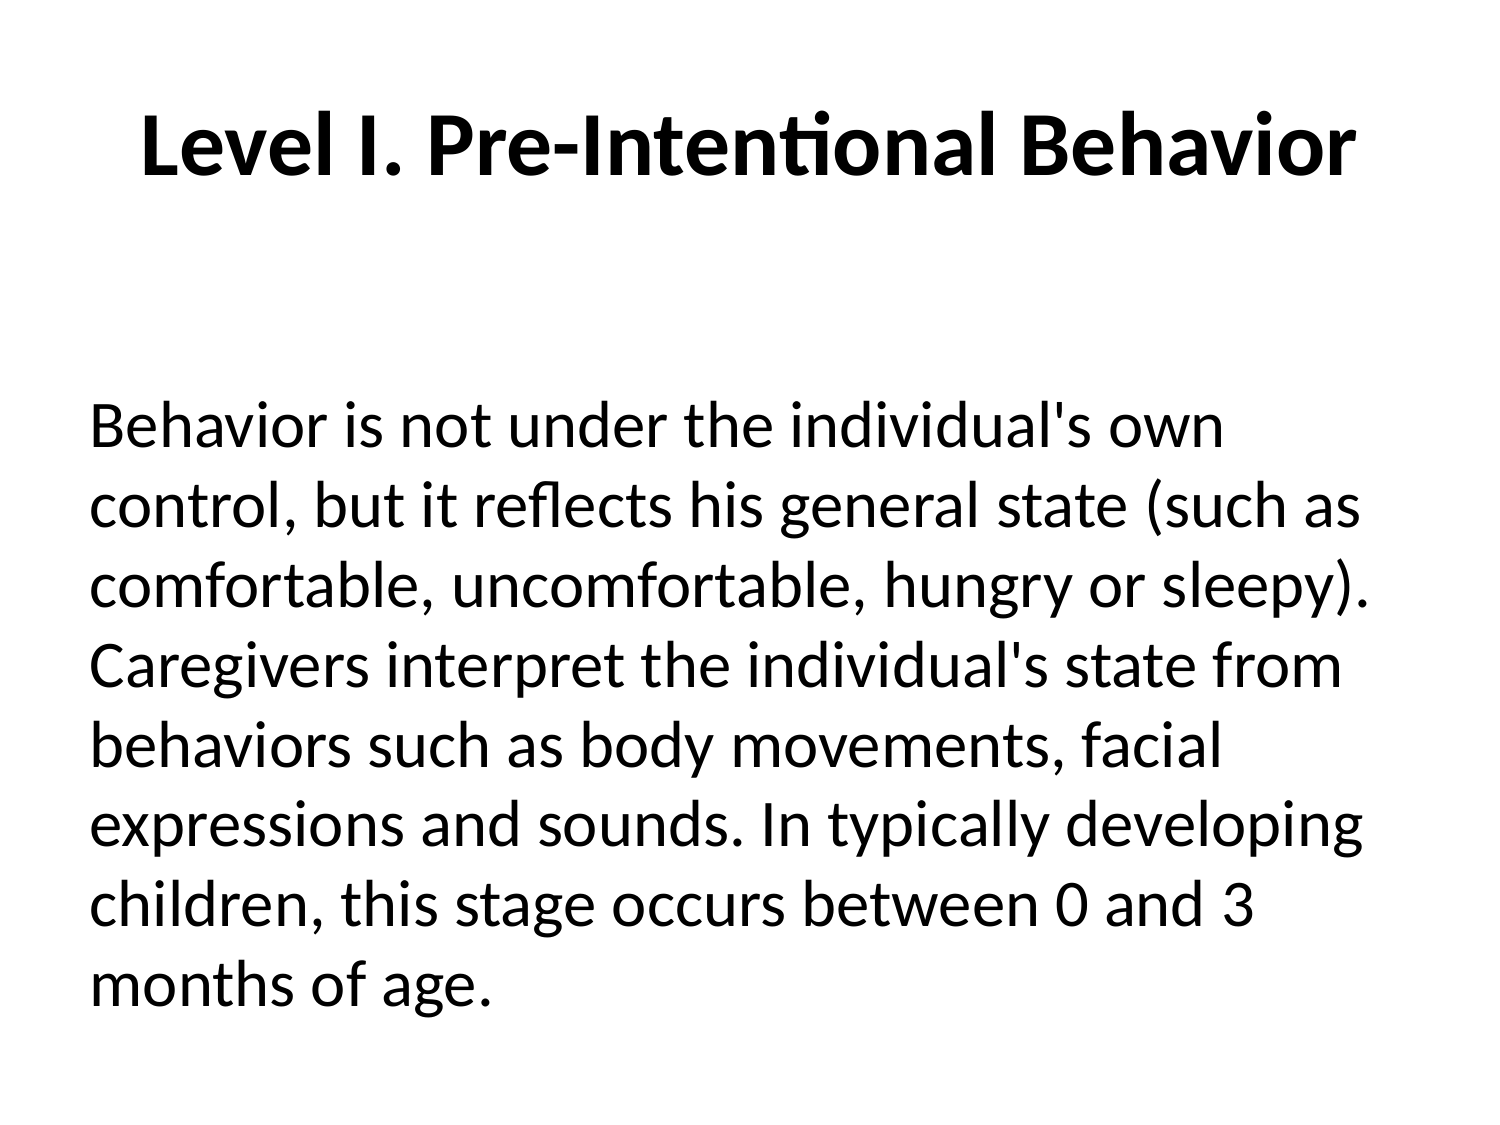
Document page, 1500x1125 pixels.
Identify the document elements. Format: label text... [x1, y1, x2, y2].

text_box Behavior is not under the individual's own control, but it reflects his general state (such as comfortable, uncomfortable, hungry or sleepy). Caregivers interpret the individual's state from behaviors such as body movements, facial expressions and sounds. In typically developing children, this stage occurs between 0 and 3 months of age. [75, 373, 1400, 1028]
list [75, 312, 1425, 1055]
title Level I. Pre-Intentional Behavior [75, 45, 1425, 233]
